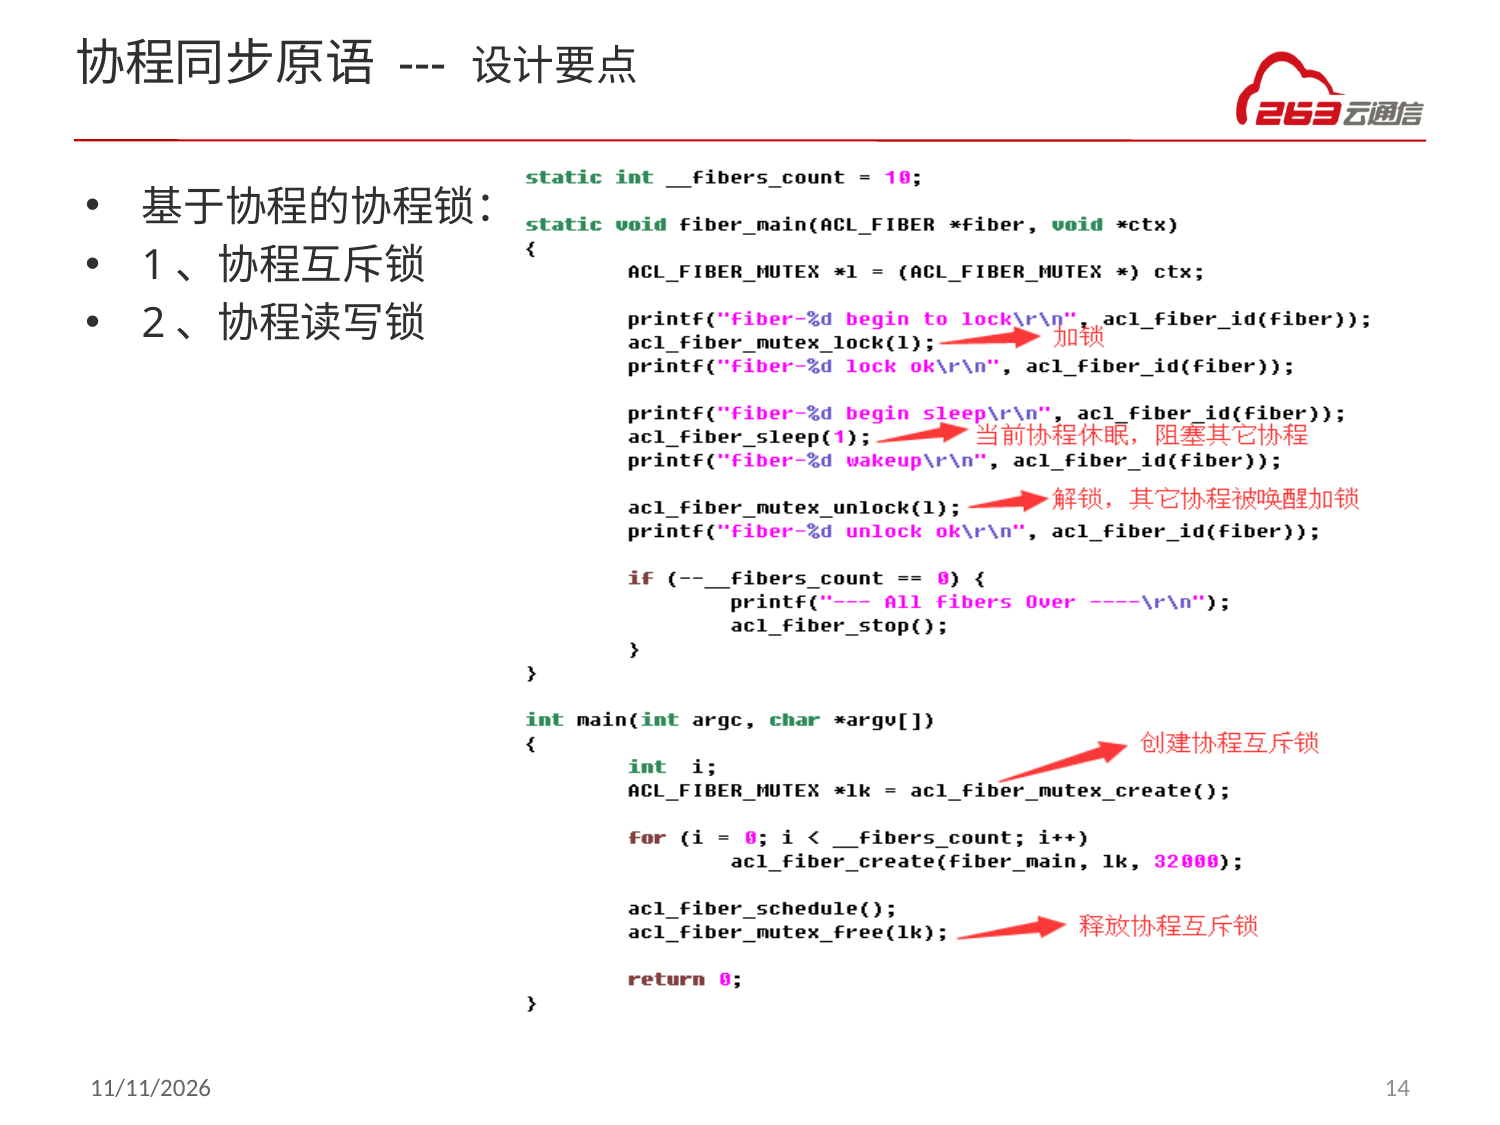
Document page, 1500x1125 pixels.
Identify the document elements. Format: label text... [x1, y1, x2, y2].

list 基于协程的协程锁： 1、协程互斥锁 2、协程读写锁 [70, 171, 521, 1016]
title 协程同步原语 --- 设计要点 [75, 30, 1235, 136]
picture [525, 167, 1458, 1016]
picture [1230, 37, 1430, 141]
